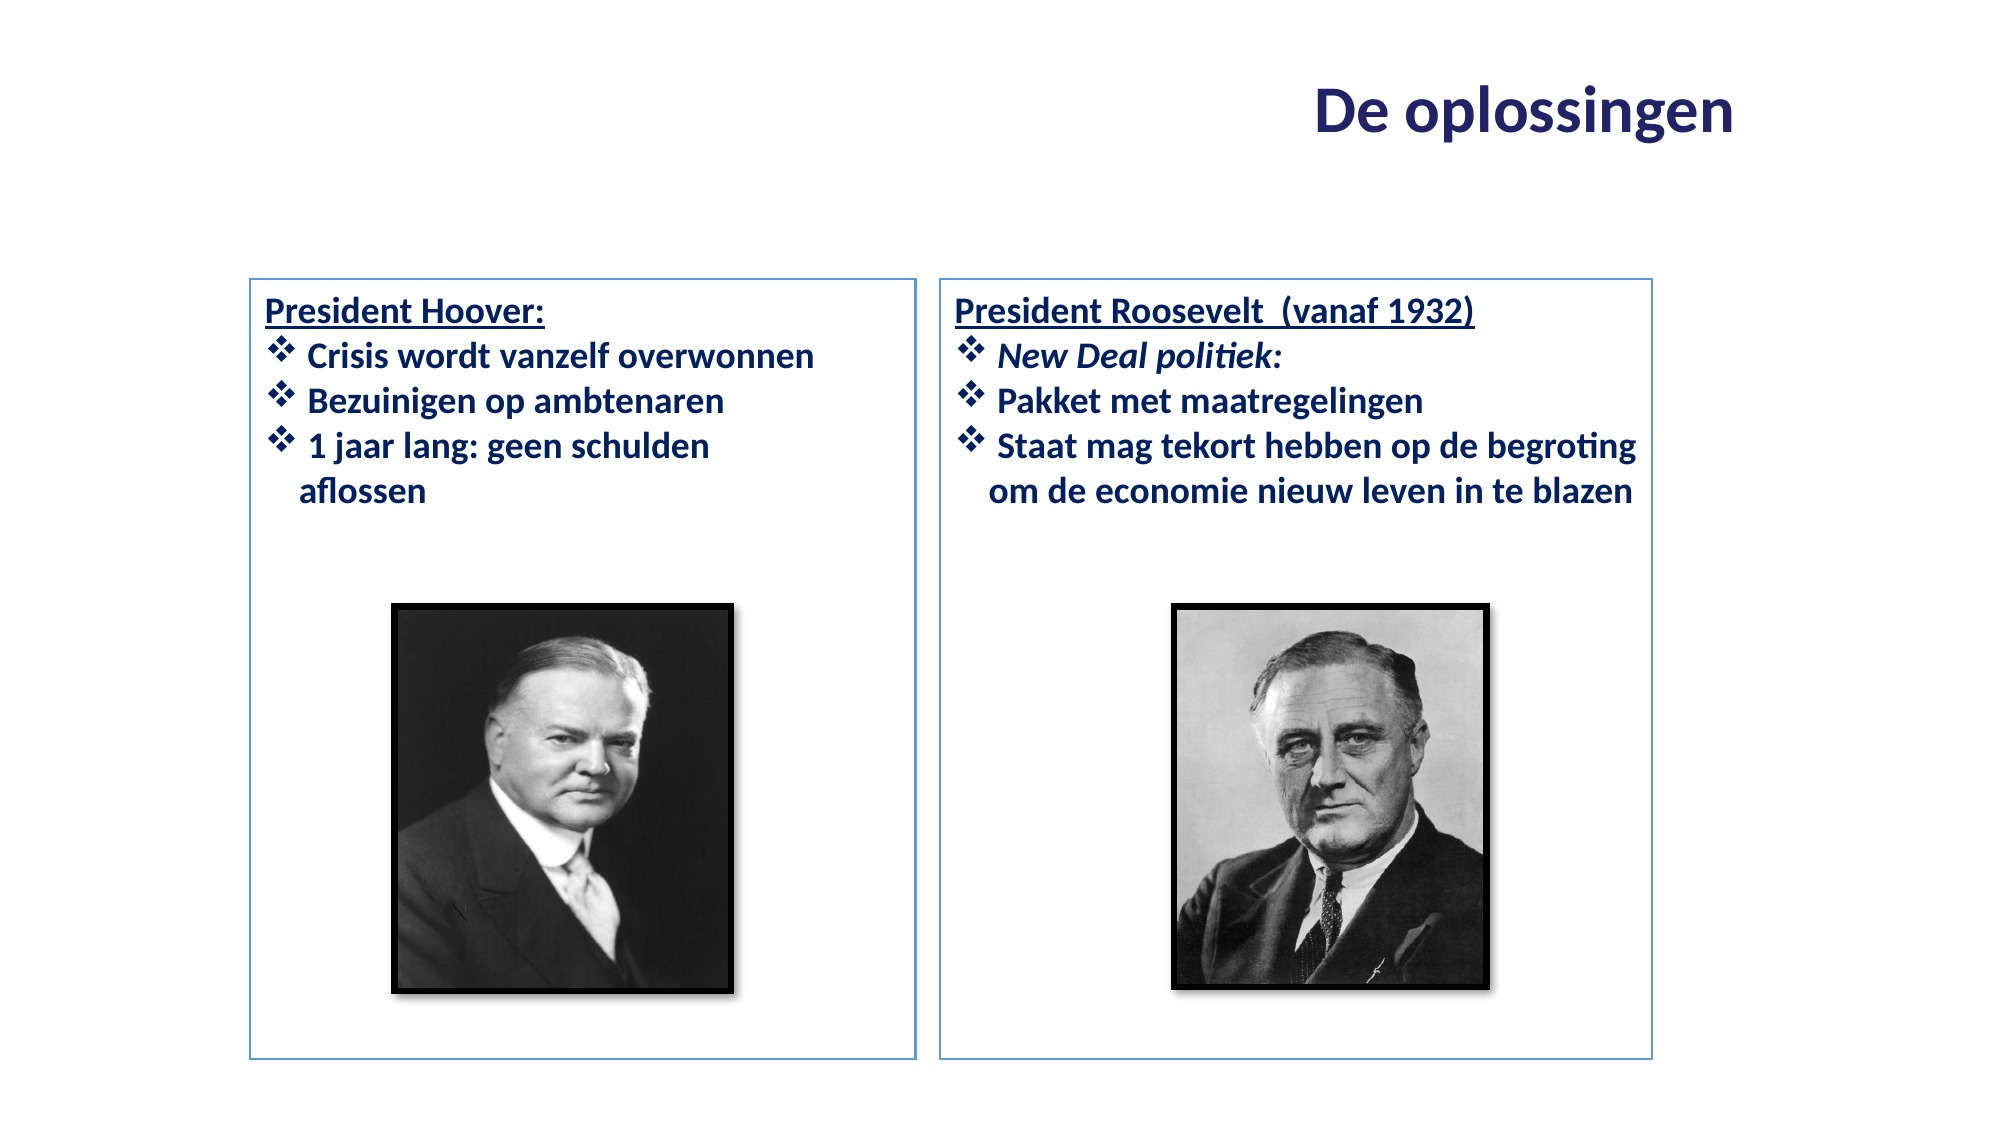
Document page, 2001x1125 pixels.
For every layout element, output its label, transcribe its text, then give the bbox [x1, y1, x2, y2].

text_box President Roosevelt (vanaf 1932) New Deal politiek: Pakket met maatregelingen Staat mag tekort hebben op de begroting om de economie nieuw leven in te blazen [939, 278, 1653, 1060]
picture [1177, 609, 1484, 984]
text_box De oplossingen [249, 49, 1751, 163]
picture [397, 609, 728, 988]
text_box President Hoover: Crisis wordt vanzelf overwonnen Bezuinigen op ambtenaren 1 jaar lang: geen schulden aflossen [249, 278, 917, 1060]
